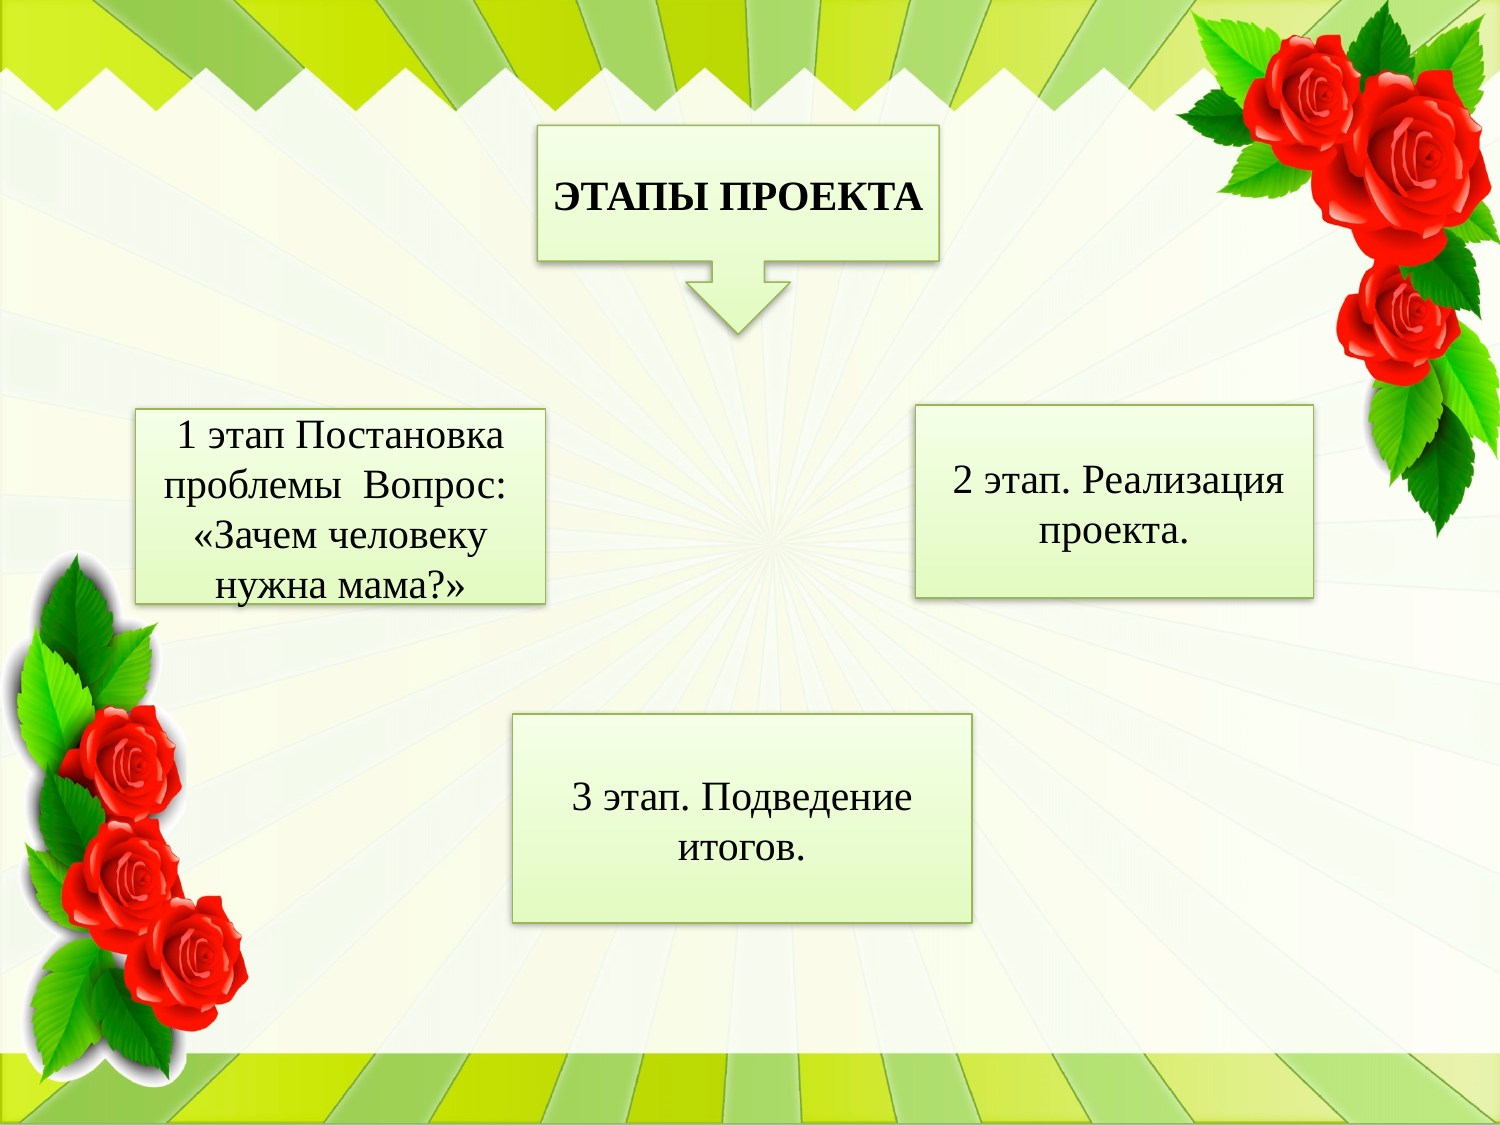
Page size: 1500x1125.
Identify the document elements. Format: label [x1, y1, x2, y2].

list [0, 0, 1500, 1124]
